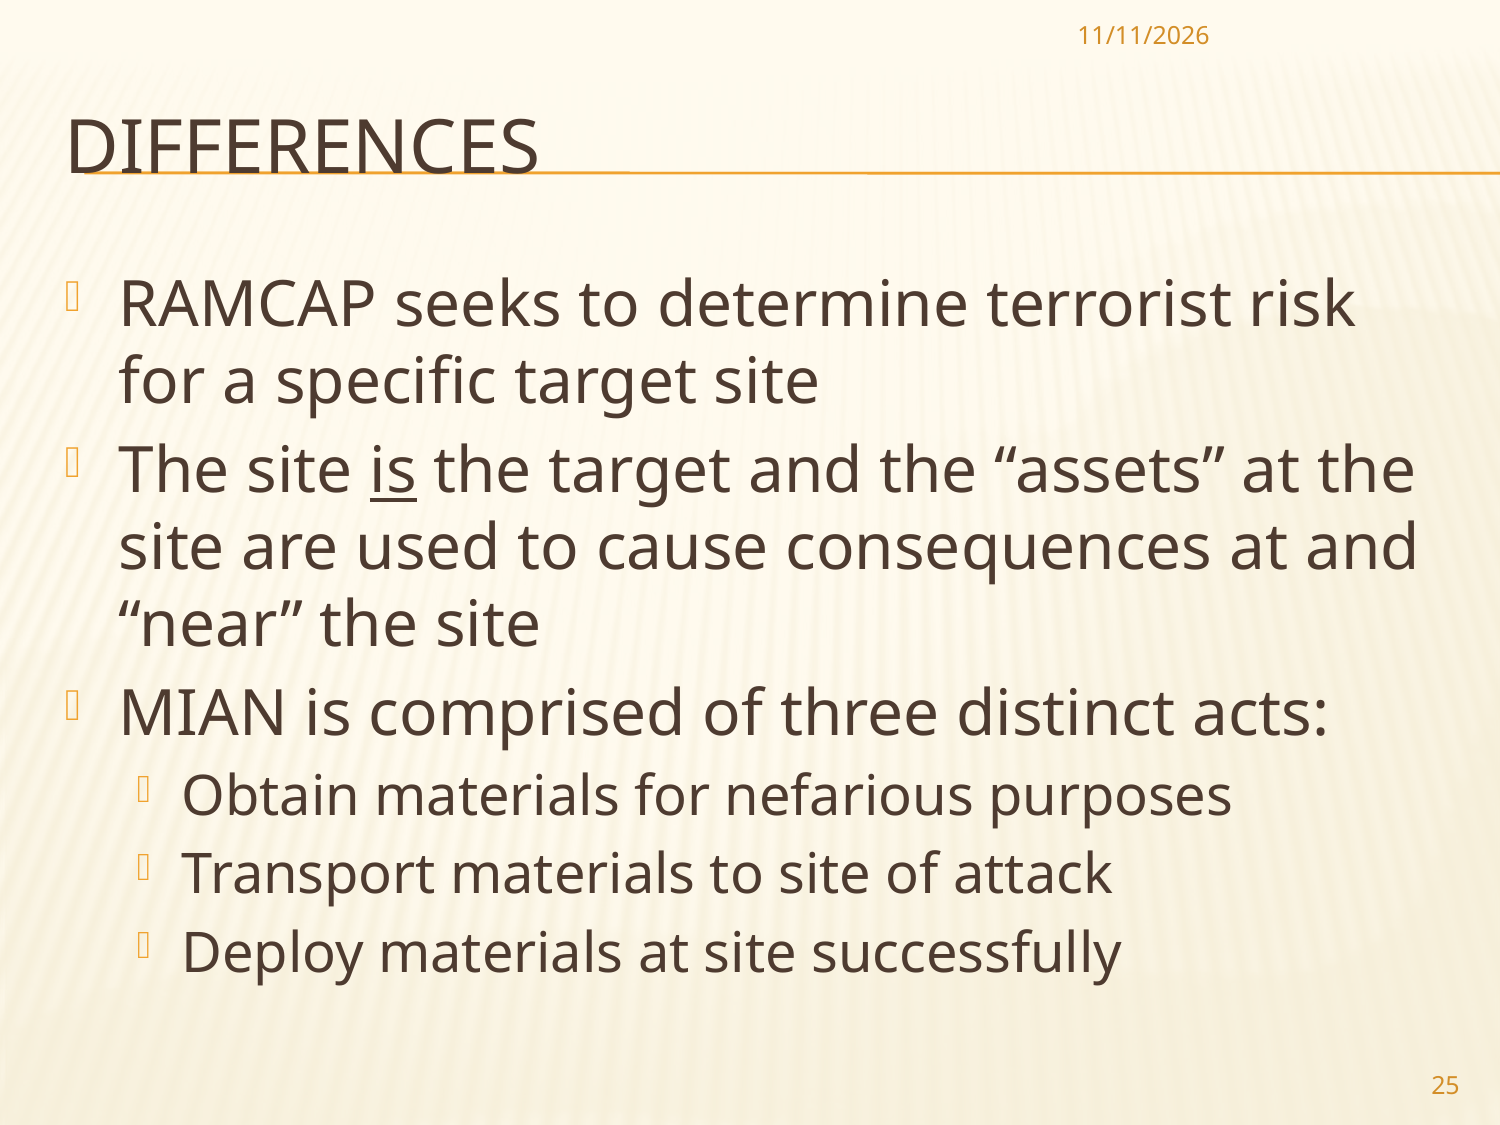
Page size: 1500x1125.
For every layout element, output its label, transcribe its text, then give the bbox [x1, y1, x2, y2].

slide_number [1062, 12, 1475, 60]
slide_number 25 [1350, 1061, 1475, 1103]
list RAMCAP seeks to determine terrorist risk for a specific target site The site is the target and the “assets” at the site are used to cause consequences at and “near” the site MIAN is comprised of three distinct acts: Obtain materials for nefarious purposes Transport materials to site of attack Deploy materials at site successfully [50, 254, 1475, 998]
title differences [50, 75, 1475, 213]
